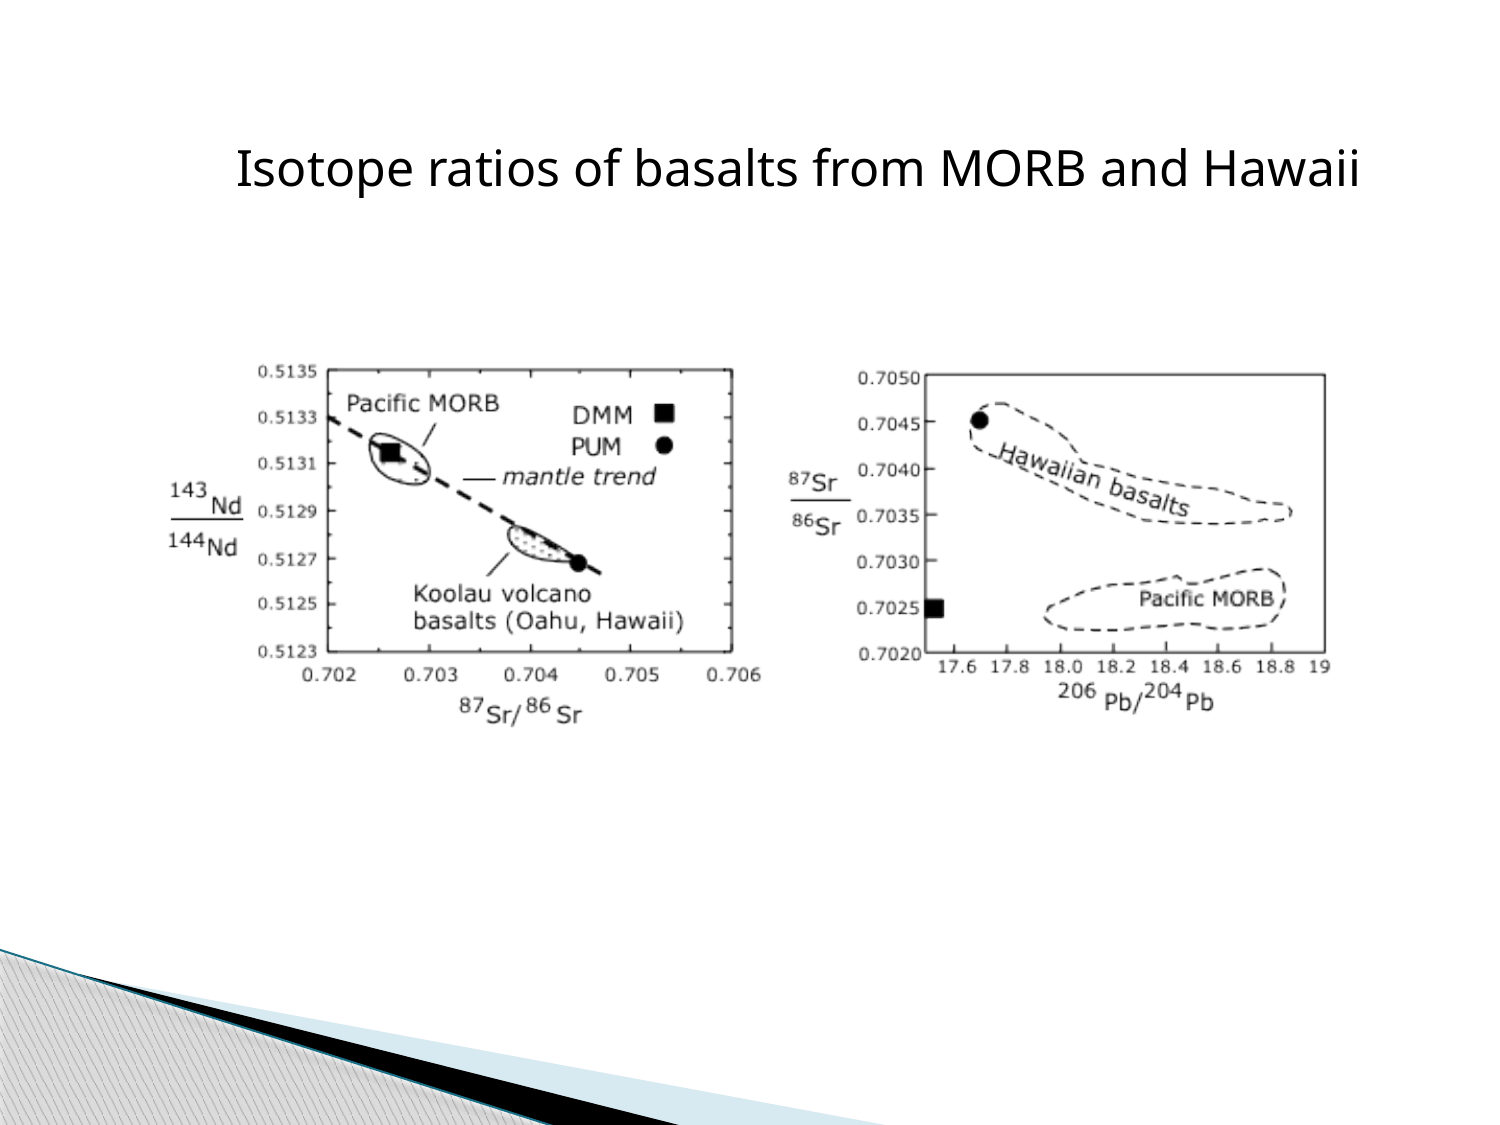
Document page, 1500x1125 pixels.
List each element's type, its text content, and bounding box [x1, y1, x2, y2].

text_box Isotope ratios of basalts from MORB and Hawaii [221, 129, 1377, 204]
picture [167, 360, 1333, 730]
